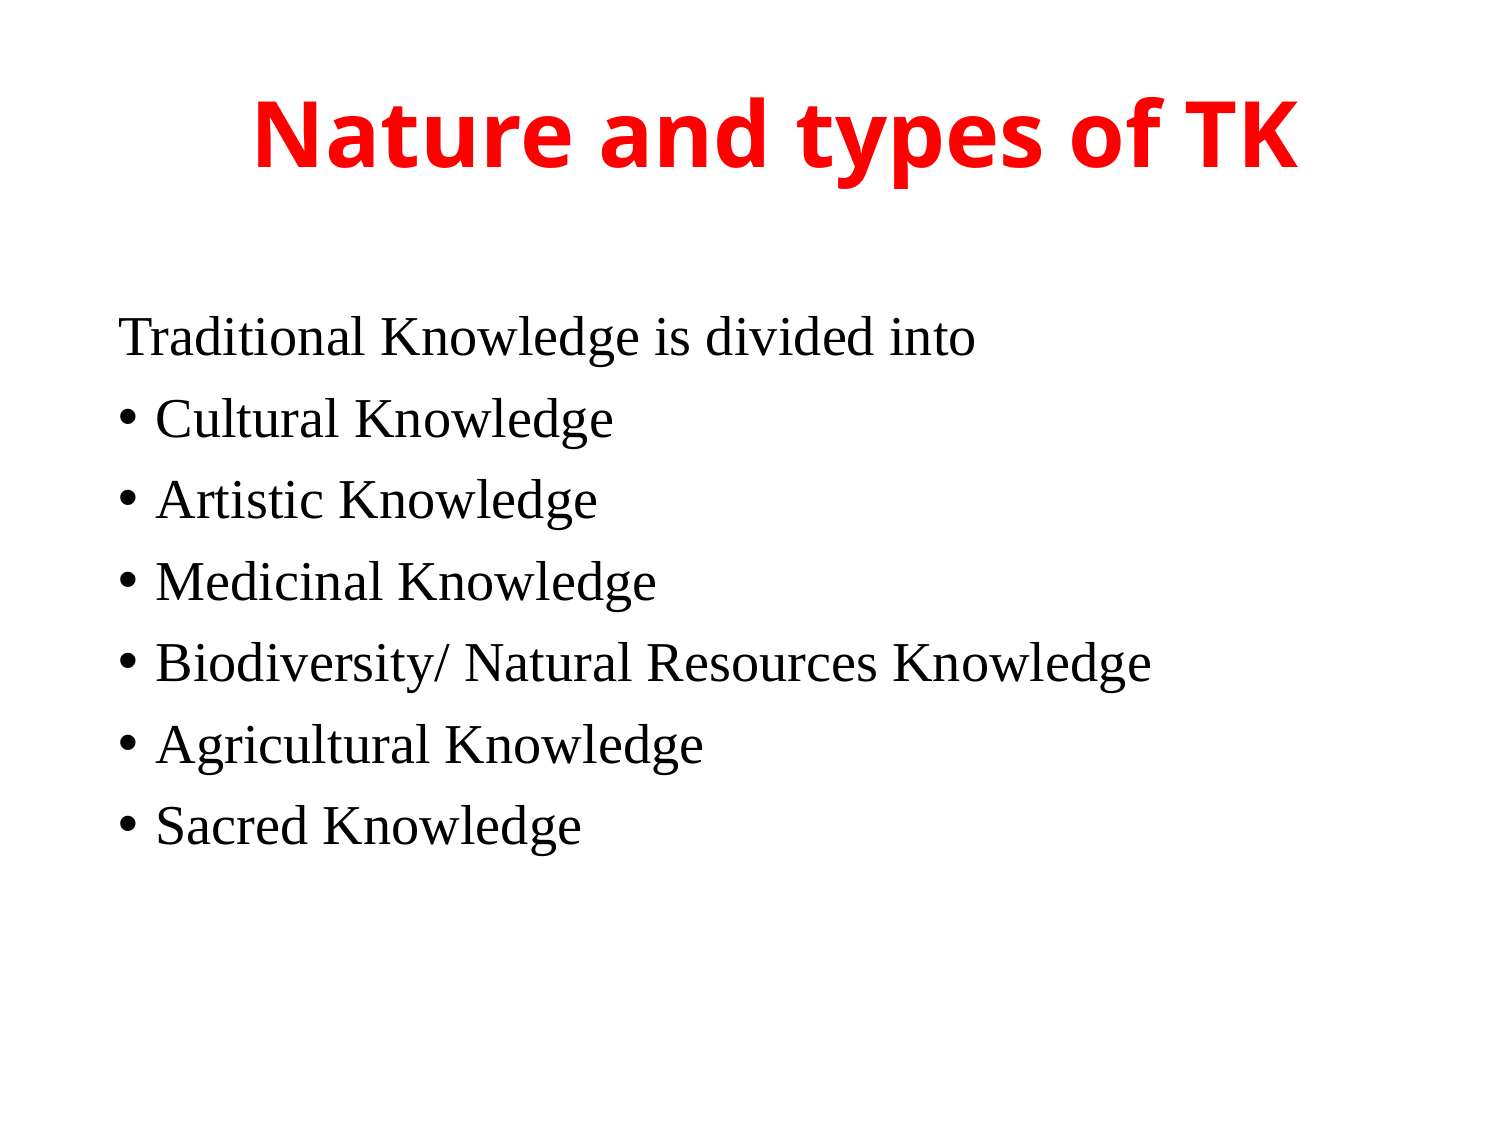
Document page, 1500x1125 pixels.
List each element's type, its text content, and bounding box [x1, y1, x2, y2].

text_box Nature and types of TK [99, 37, 1450, 225]
list Traditional Knowledge is divided into Cultural Knowledge Artistic Knowledge Medicinal Knowledge Biodiversity/ Natural Resources Knowledge Agricultural Knowledge Sacred Knowledge [103, 299, 1397, 1014]
